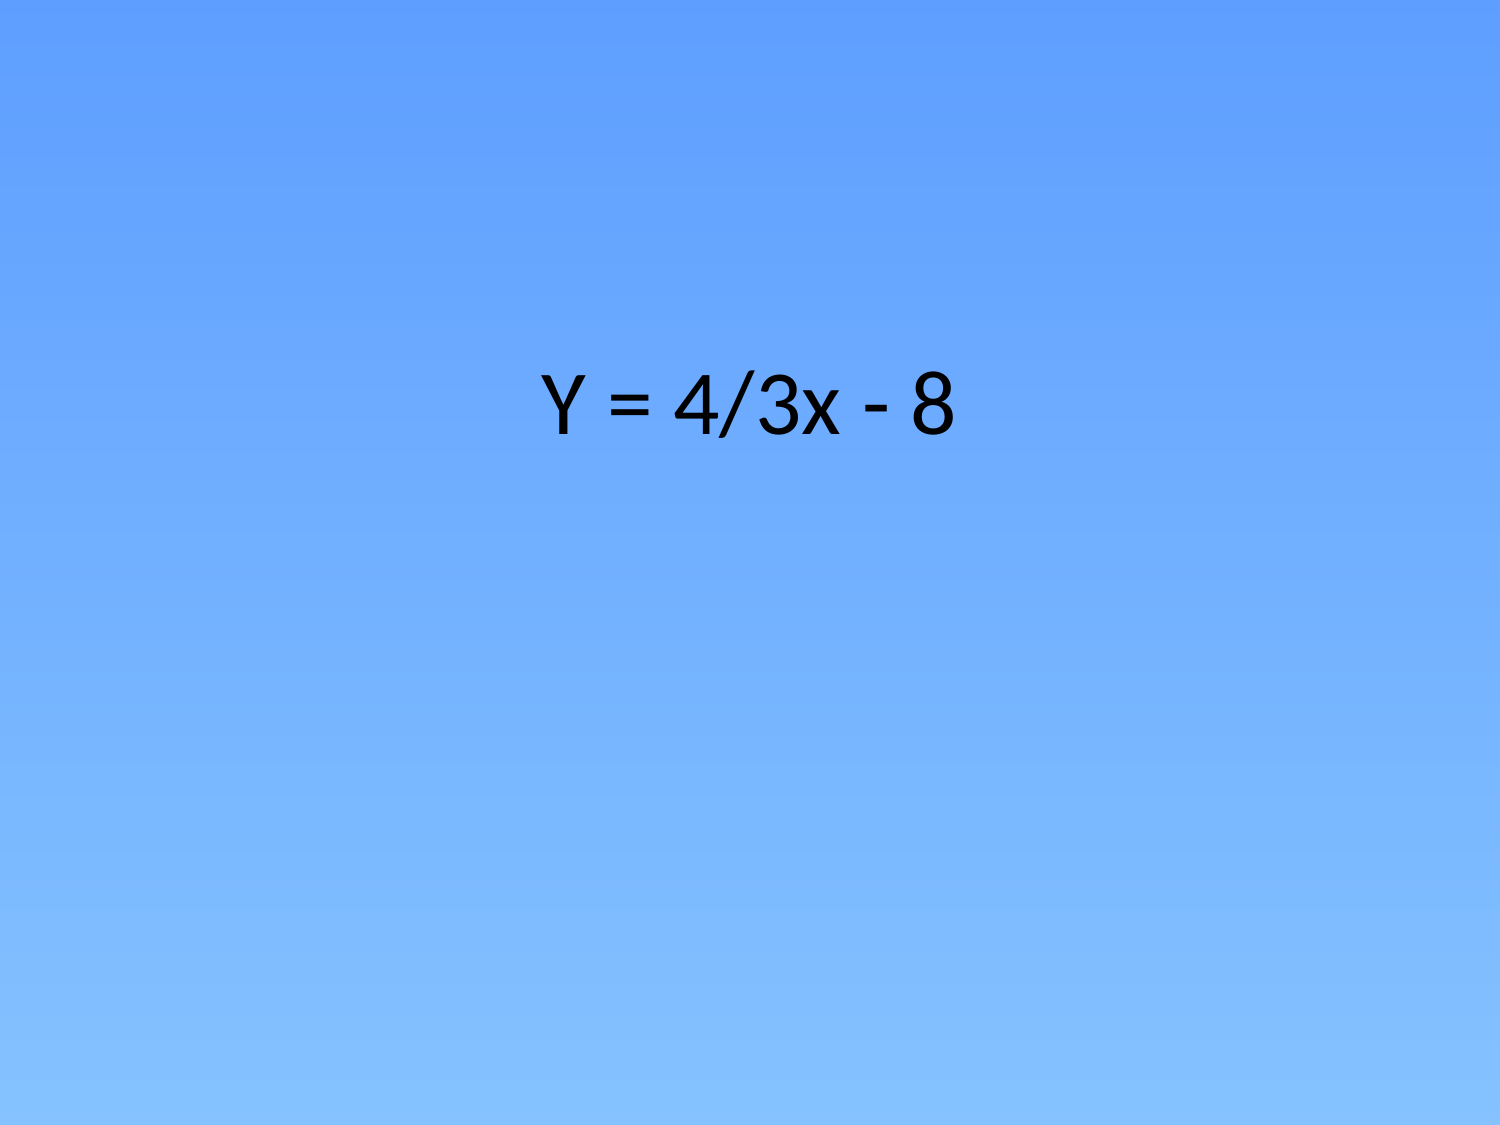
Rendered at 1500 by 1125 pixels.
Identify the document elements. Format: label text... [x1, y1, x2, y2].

title Y = 4/3x - 8 [74, 44, 1426, 751]
